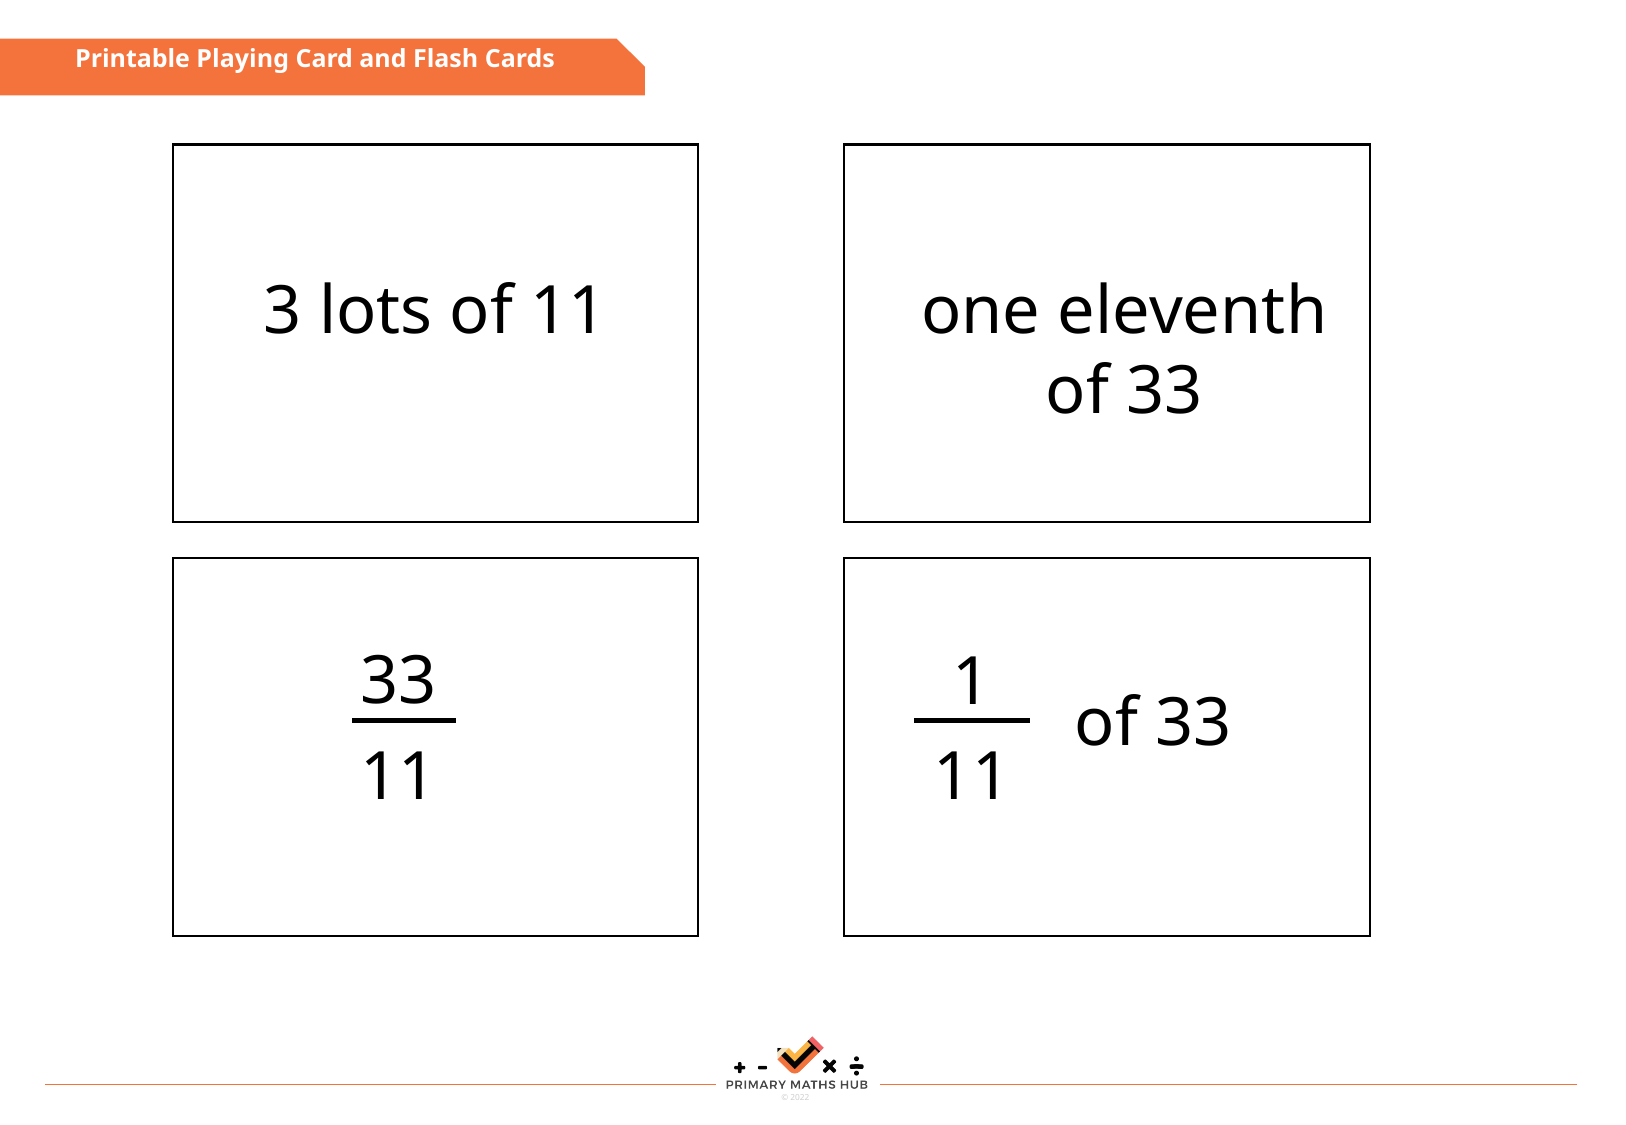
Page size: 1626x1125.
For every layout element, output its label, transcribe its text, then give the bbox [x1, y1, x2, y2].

picture [722, 1034, 872, 1094]
text_box 3 lots of 11 [172, 259, 699, 355]
text_box [172, 557, 699, 937]
text_box one eleventh of 33 [879, 259, 1370, 435]
text_box of 33 [1029, 671, 1278, 766]
text_box [843, 557, 1371, 937]
text_box [172, 355, 699, 523]
text_box [172, 143, 699, 259]
text_box © 2022 [720, 1084, 870, 1110]
table_header 33 [341, 625, 456, 720]
text_box Printable Playing Card and Flash Cards [0, 37, 646, 97]
table_cell 11 [341, 720, 456, 815]
table_header 1 [914, 626, 1030, 718]
text_box [843, 143, 1371, 523]
table_cell 11 [914, 723, 1030, 816]
